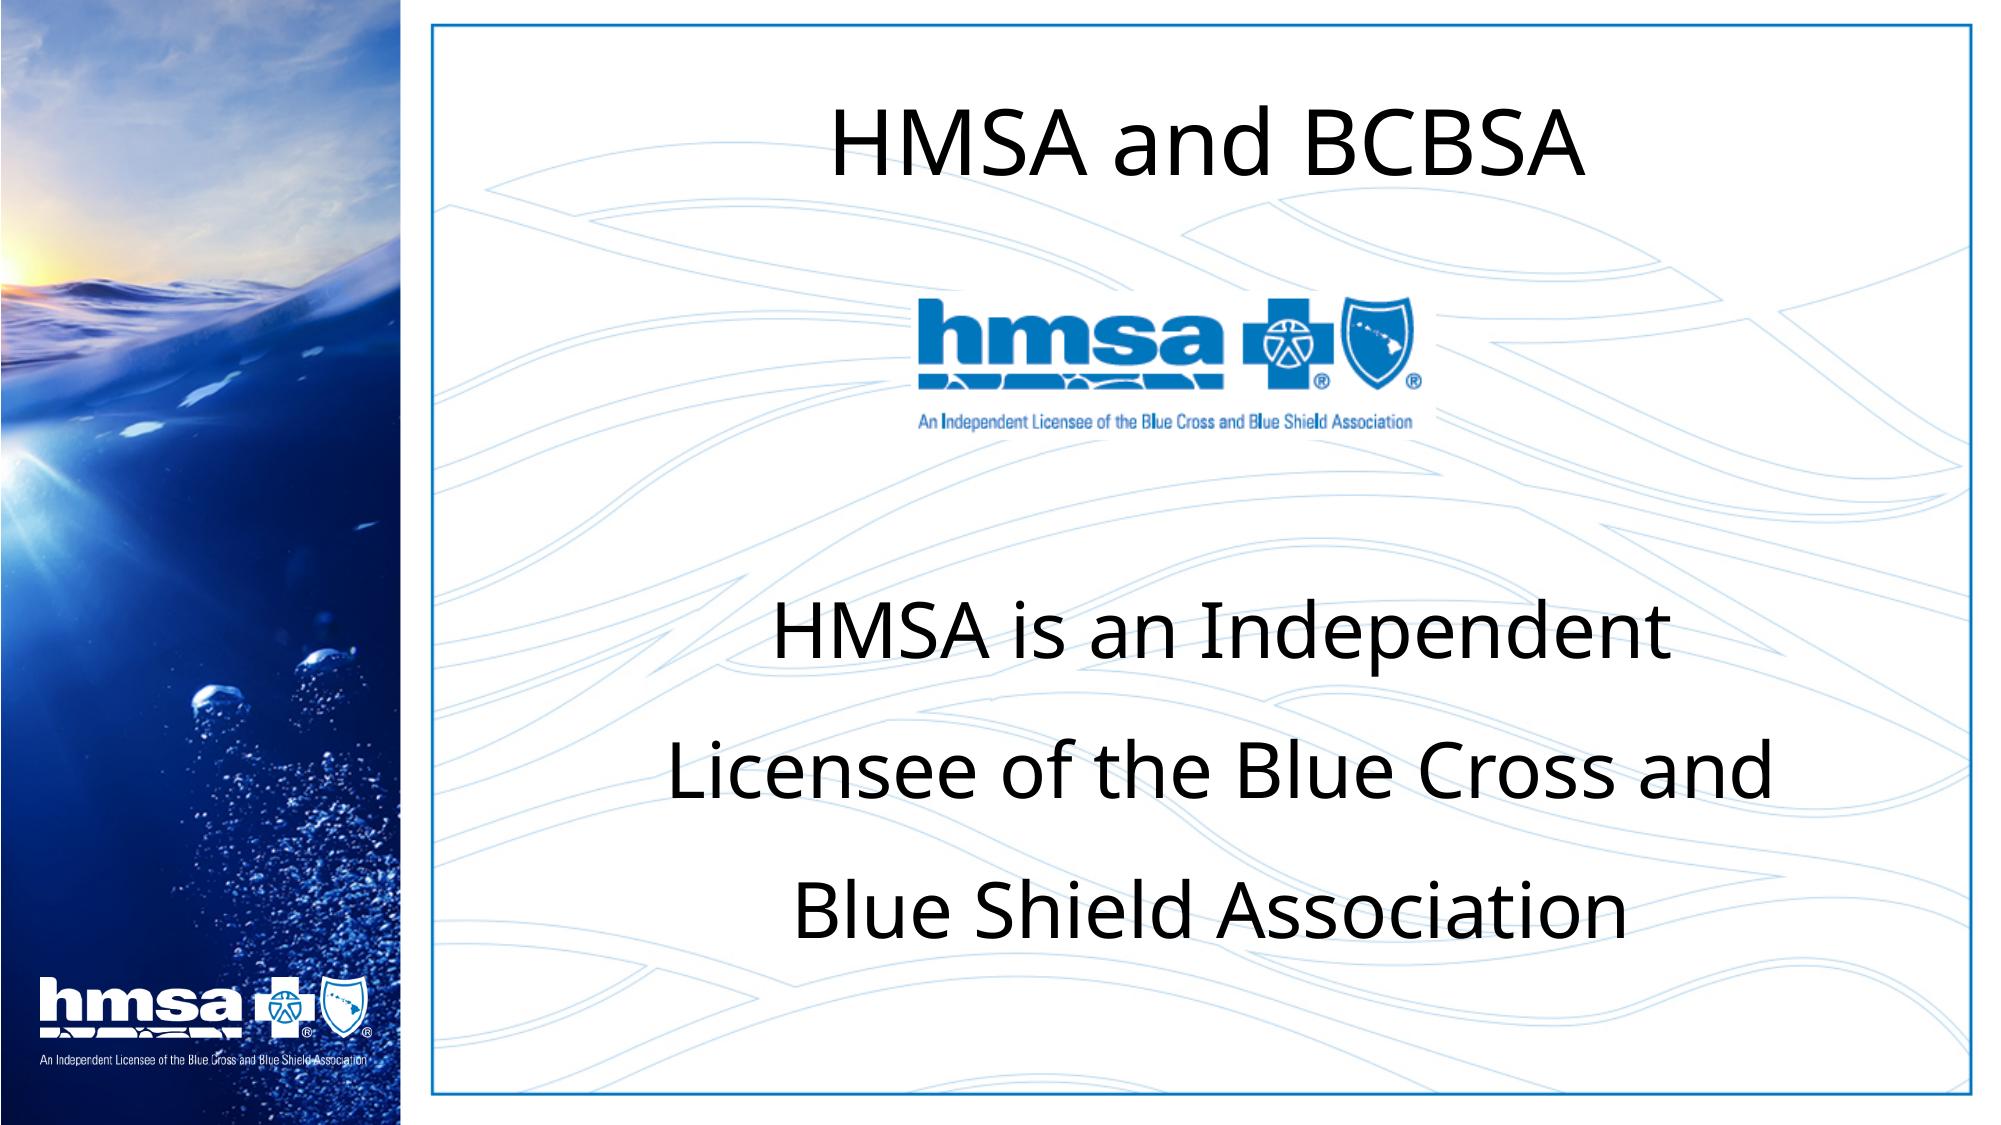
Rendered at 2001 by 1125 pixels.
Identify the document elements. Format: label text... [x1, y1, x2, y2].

title HMSA and BCBSA [476, 45, 1939, 233]
picture [1, 0, 1999, 1125]
list HMSA is an Independent Licensee of the Blue Cross and Blue Shield Association [499, 526, 1843, 974]
